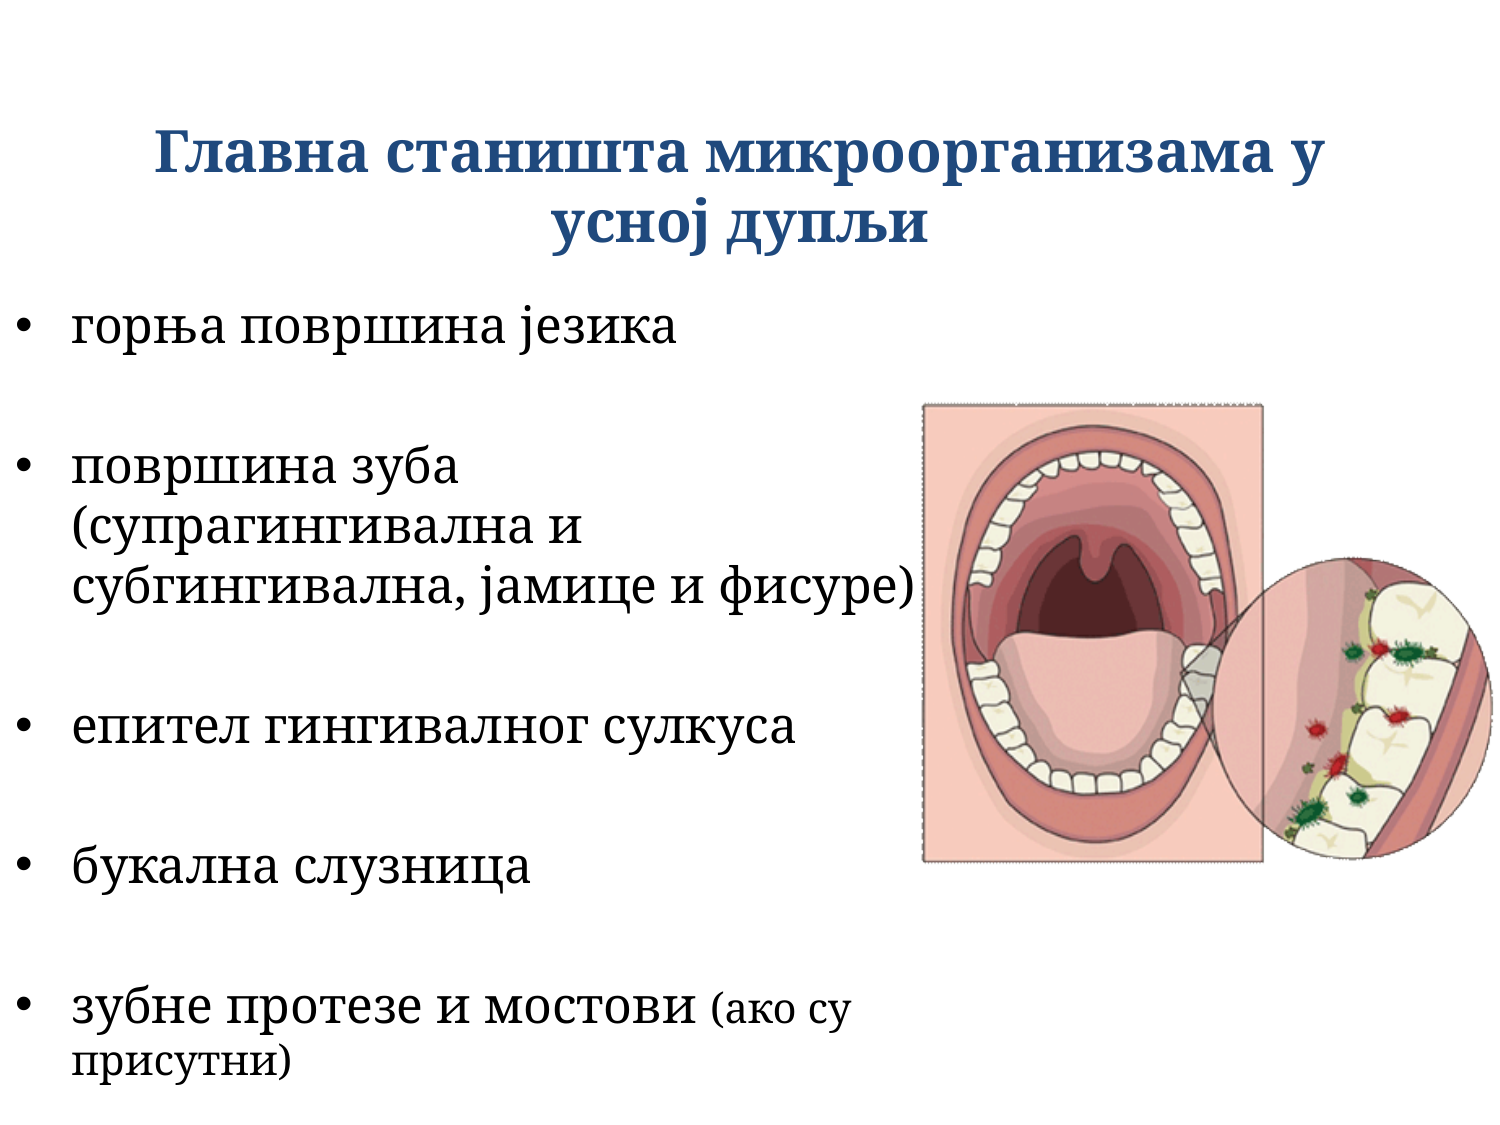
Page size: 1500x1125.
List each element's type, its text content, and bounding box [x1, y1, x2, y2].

title Главна станишта микроорганизама у усној дупљи [64, 89, 1416, 278]
picture [915, 396, 1500, 870]
list горња површина језика површина зуба (супрагингивална и субгингивална, јамице и фисуре) епител гингивалног сулкуса букална слузница зубне протезе и мостови (ако су присутни) [0, 286, 951, 1125]
